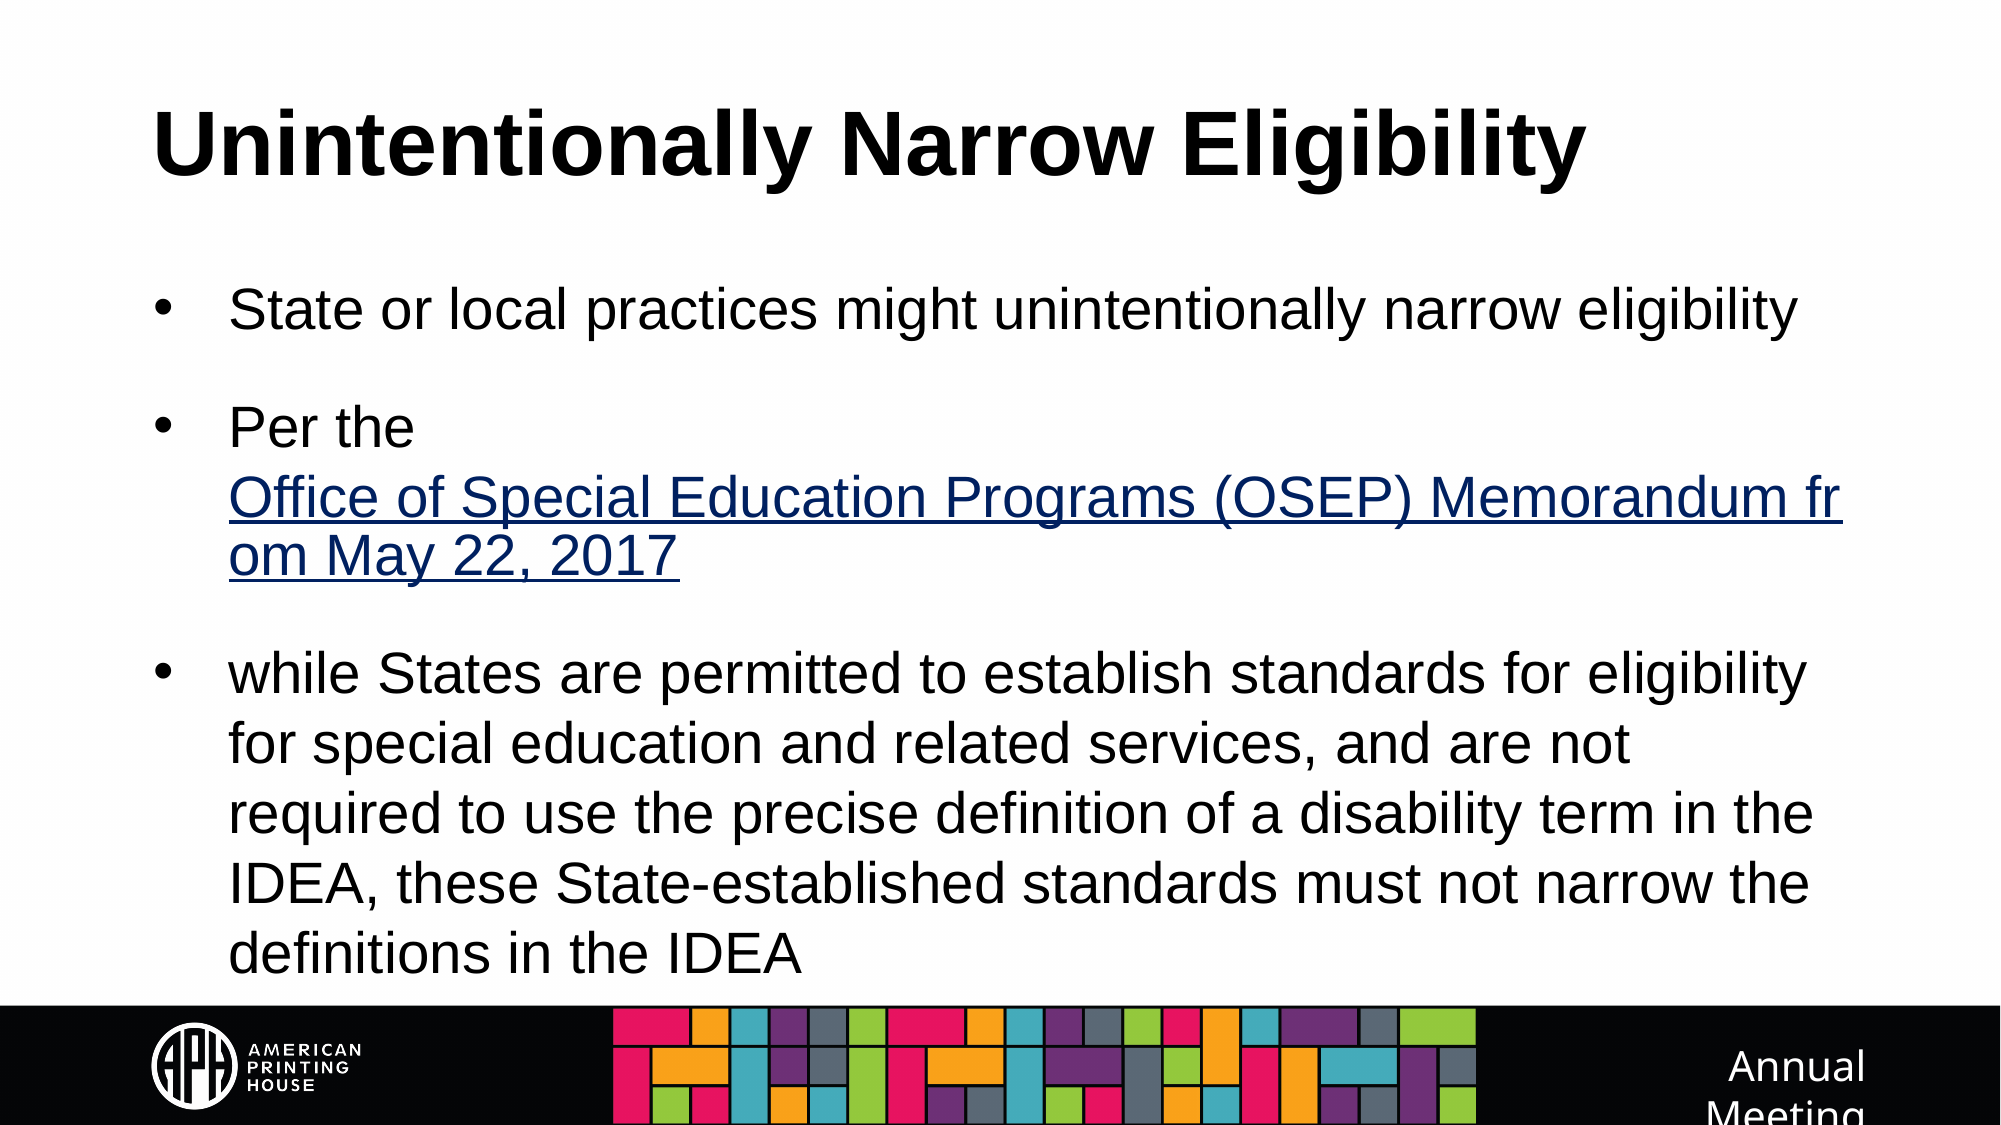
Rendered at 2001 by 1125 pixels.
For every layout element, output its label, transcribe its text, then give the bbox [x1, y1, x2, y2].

title Unintentionally Narrow Eligibility [137, 59, 1863, 232]
picture [1846, 1111, 1858, 1125]
picture [1727, 1107, 1734, 1125]
picture [1711, 1105, 1719, 1125]
picture [1771, 1111, 1783, 1118]
picture [0, 0, 2001, 1125]
picture [1821, 1111, 1833, 1125]
list State or local practices might unintentionally narrow eligibility Per the Office of Special Education Programs (OSEP) Memorandum from May 22, 2017 while States are permitted to establish standards for eligibility for special education and related services, and are not required to use the precise definition of a disability term in the IDEA, these State-established standards must not narrow the definitions in the IDEA [137, 263, 1863, 929]
picture [1748, 1111, 1760, 1118]
